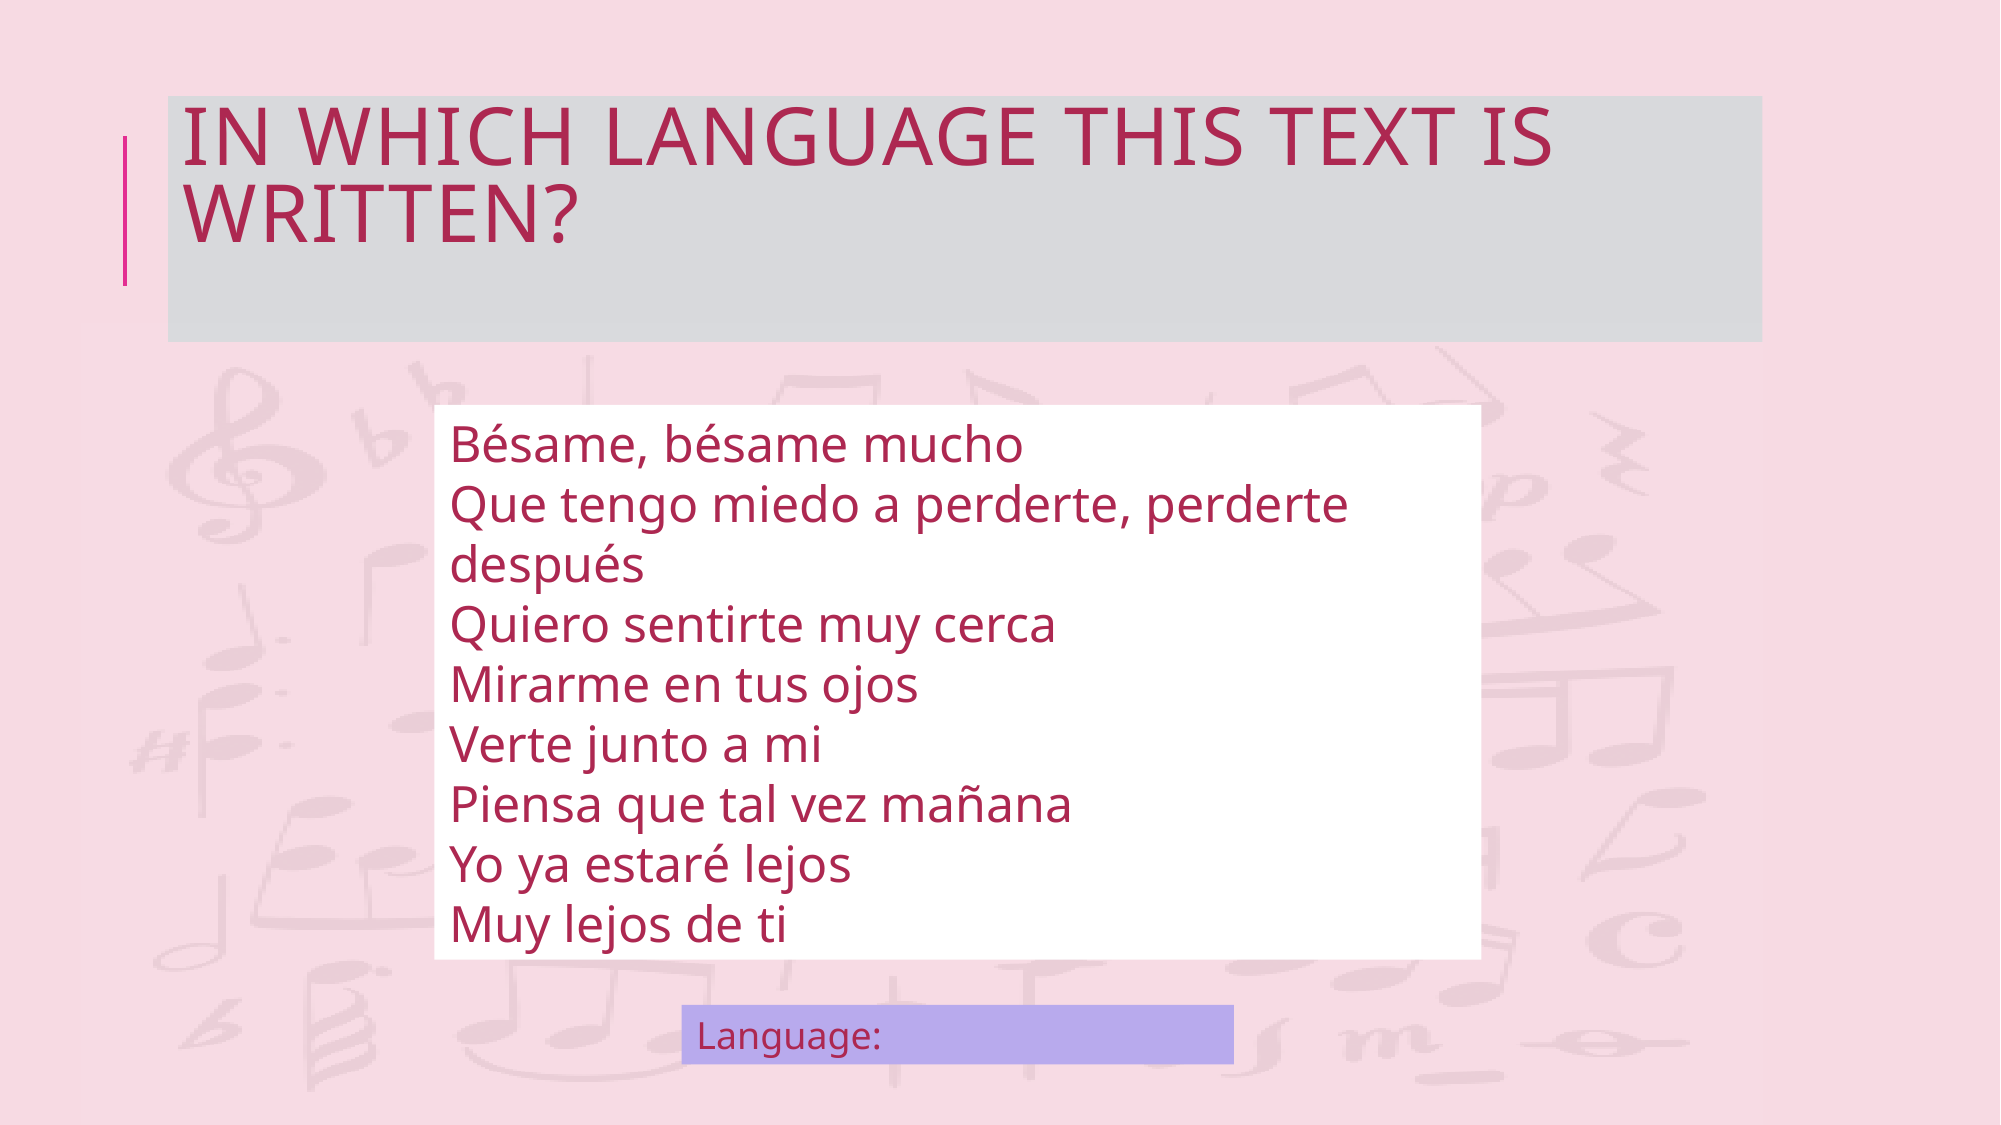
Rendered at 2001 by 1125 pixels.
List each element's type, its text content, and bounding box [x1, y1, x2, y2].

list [81, 322, 1763, 1125]
title In which language this text is written? [168, 96, 1763, 319]
